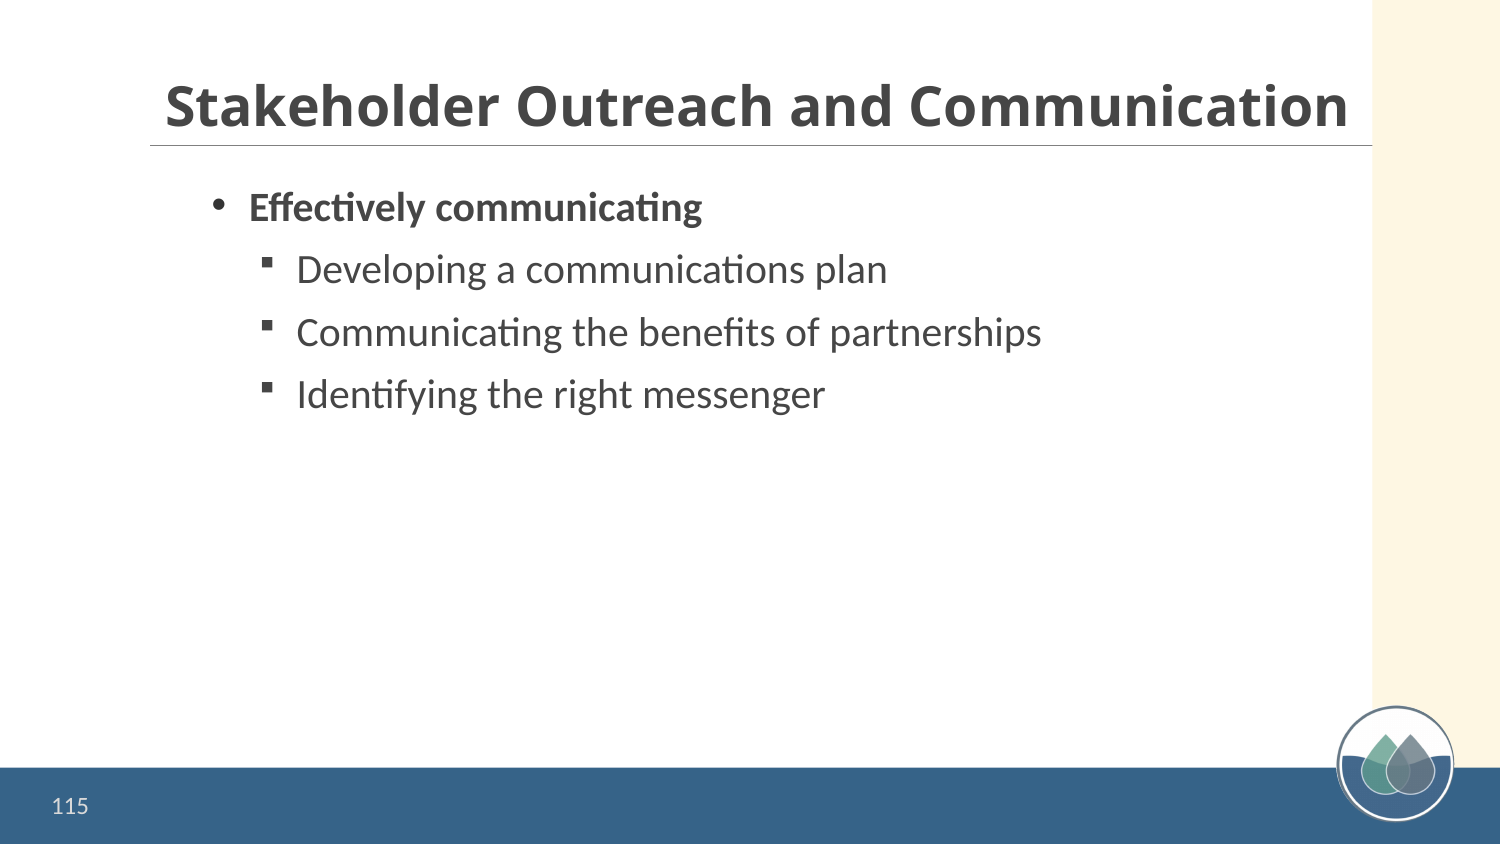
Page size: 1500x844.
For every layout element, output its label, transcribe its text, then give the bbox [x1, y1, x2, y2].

list Effectively communicating Developing a communications plan Communicating the benefits of partnerships Identifying the right messenger [150, 171, 1373, 760]
slide_number 115 [16, 782, 124, 828]
title Stakeholder Outreach and Communication [150, 21, 1373, 146]
